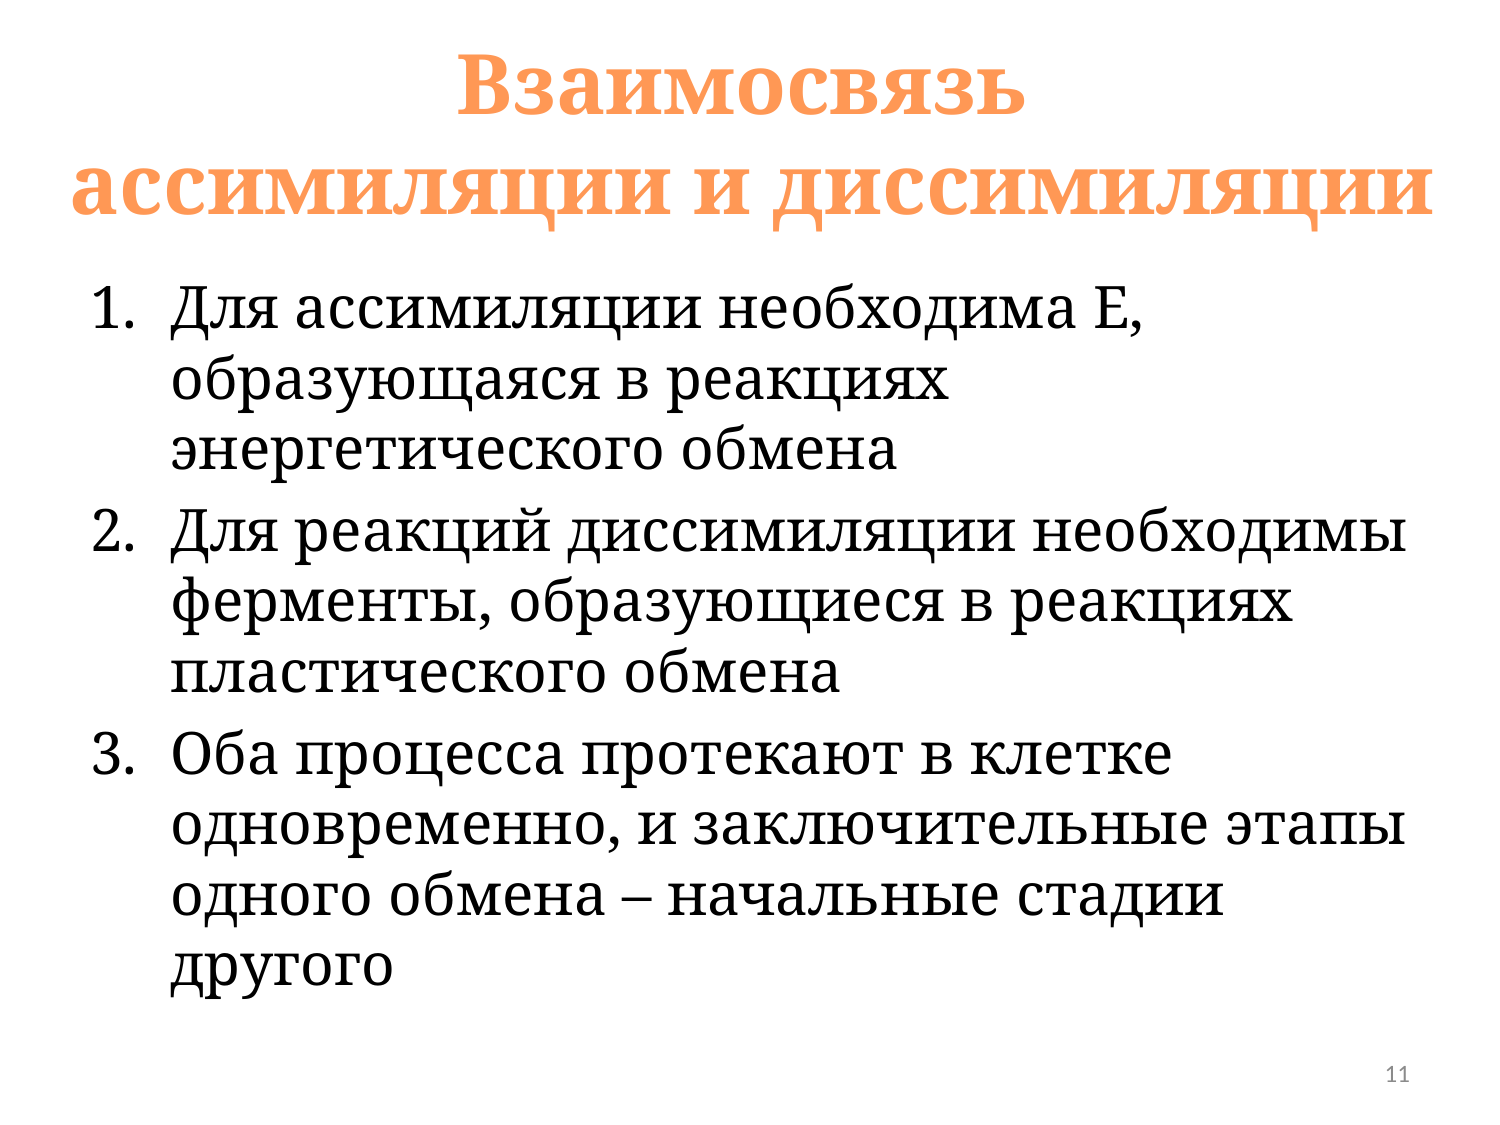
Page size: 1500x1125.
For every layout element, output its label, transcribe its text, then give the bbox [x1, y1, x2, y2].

text_box Взаимосвязь ассимиляции и диссимиляции [55, 23, 1450, 239]
slide_number 11 [1074, 1042, 1425, 1103]
list Для ассимиляции необходима Е, образующаяся в реакциях энергетического обмена Для реакций диссимиляции необходимы ферменты, образующиеся в реакциях пластического обмена Оба процесса протекают в клетке одновременно, и заключительные этапы одного обмена – начальные стадии другого [74, 262, 1426, 1006]
